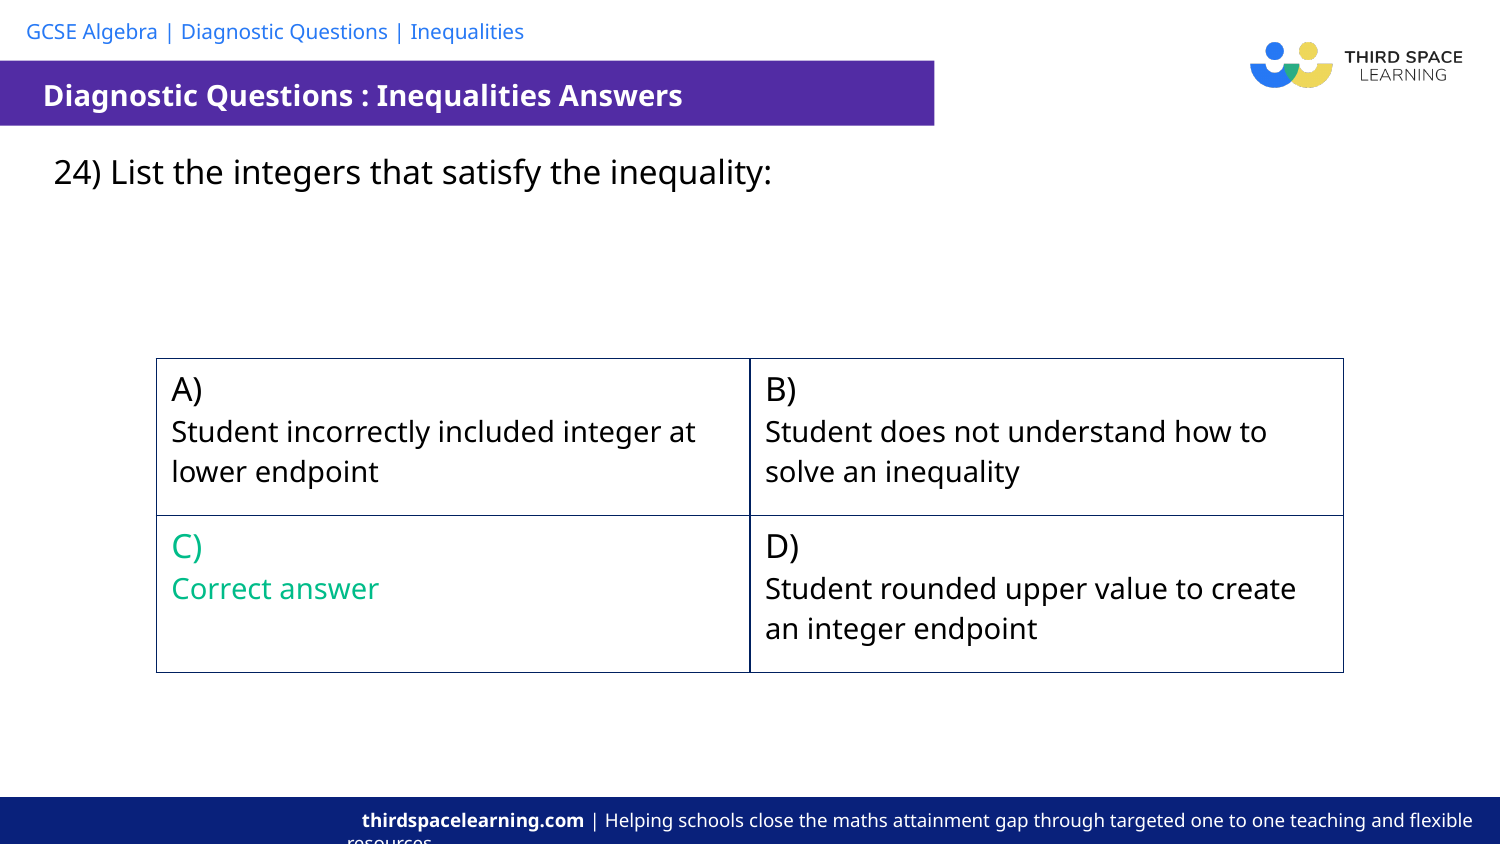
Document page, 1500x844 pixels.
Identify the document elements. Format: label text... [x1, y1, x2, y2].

text_box Diagnostic Questions : Inequalities Answers [27, 61, 778, 127]
picture [1250, 33, 1465, 99]
